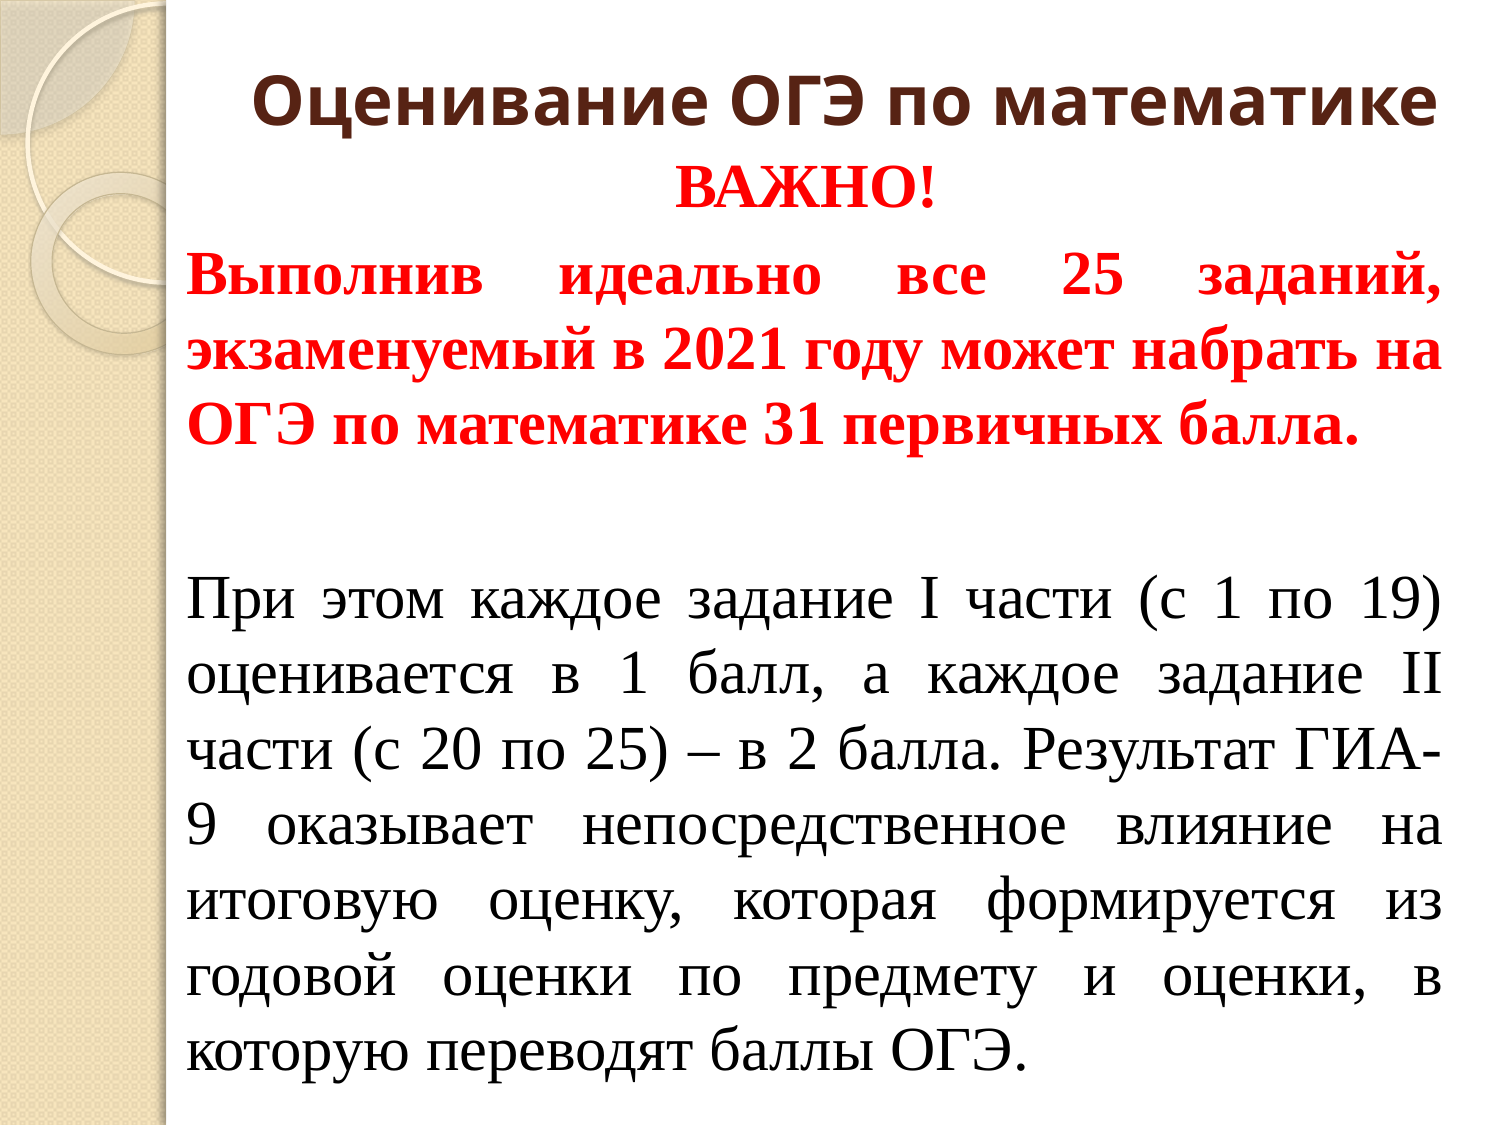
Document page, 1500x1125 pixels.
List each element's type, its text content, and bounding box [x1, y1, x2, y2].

title Оценивание ОГЭ по математике [235, 45, 1466, 233]
list ВАЖНО! Выполнив идеально все 25 заданий, экзаменуемый в 2021 году может набрать на ОГЭ по математике 31 первичных балла. При этом каждое задание І части (с 1 по 19) оценивается в 1 балл, а каждое задание ІІ части (с 20 по 25) – в 2 балла. Результат ГИА-9 оказывает непосредственное влияние на итоговую оценку, которая формируется из годовой оценки по предмету и оценки, в которую переводят баллы ОГЭ. [171, 137, 1459, 1106]
